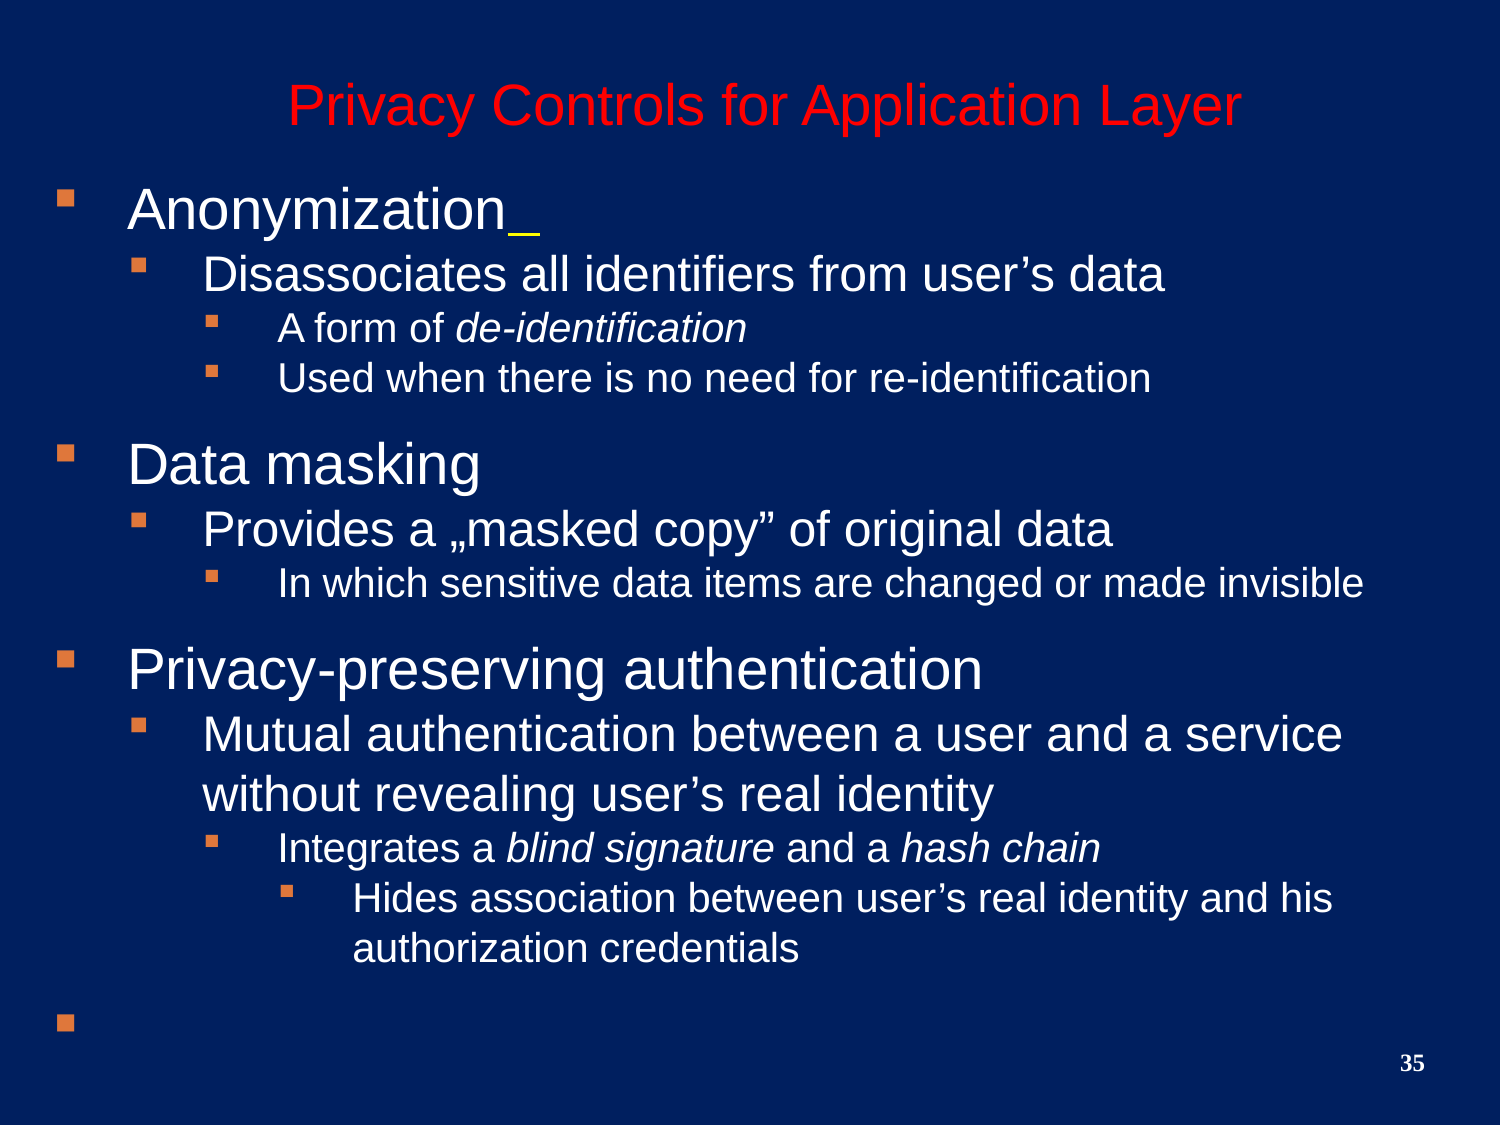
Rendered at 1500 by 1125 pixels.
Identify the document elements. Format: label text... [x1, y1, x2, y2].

title Privacy Controls for Application Layer [24, 41, 1500, 255]
text_box Anonymization Disassociates all identifiers from user’s data A form of de-identification Used when there is no need for re-identification Data masking Provides a „masked copy” of original data In which sensitive data items are changed or made invisible Privacy-preserving authentication Mutual authentication between a user and a service without revealing user’s real identity Integrates a blind signature and a hash chain Hides association between user’s real identity and his authorization credentials [50, 171, 1475, 1067]
slide_number 35 [1080, 1046, 1425, 1125]
